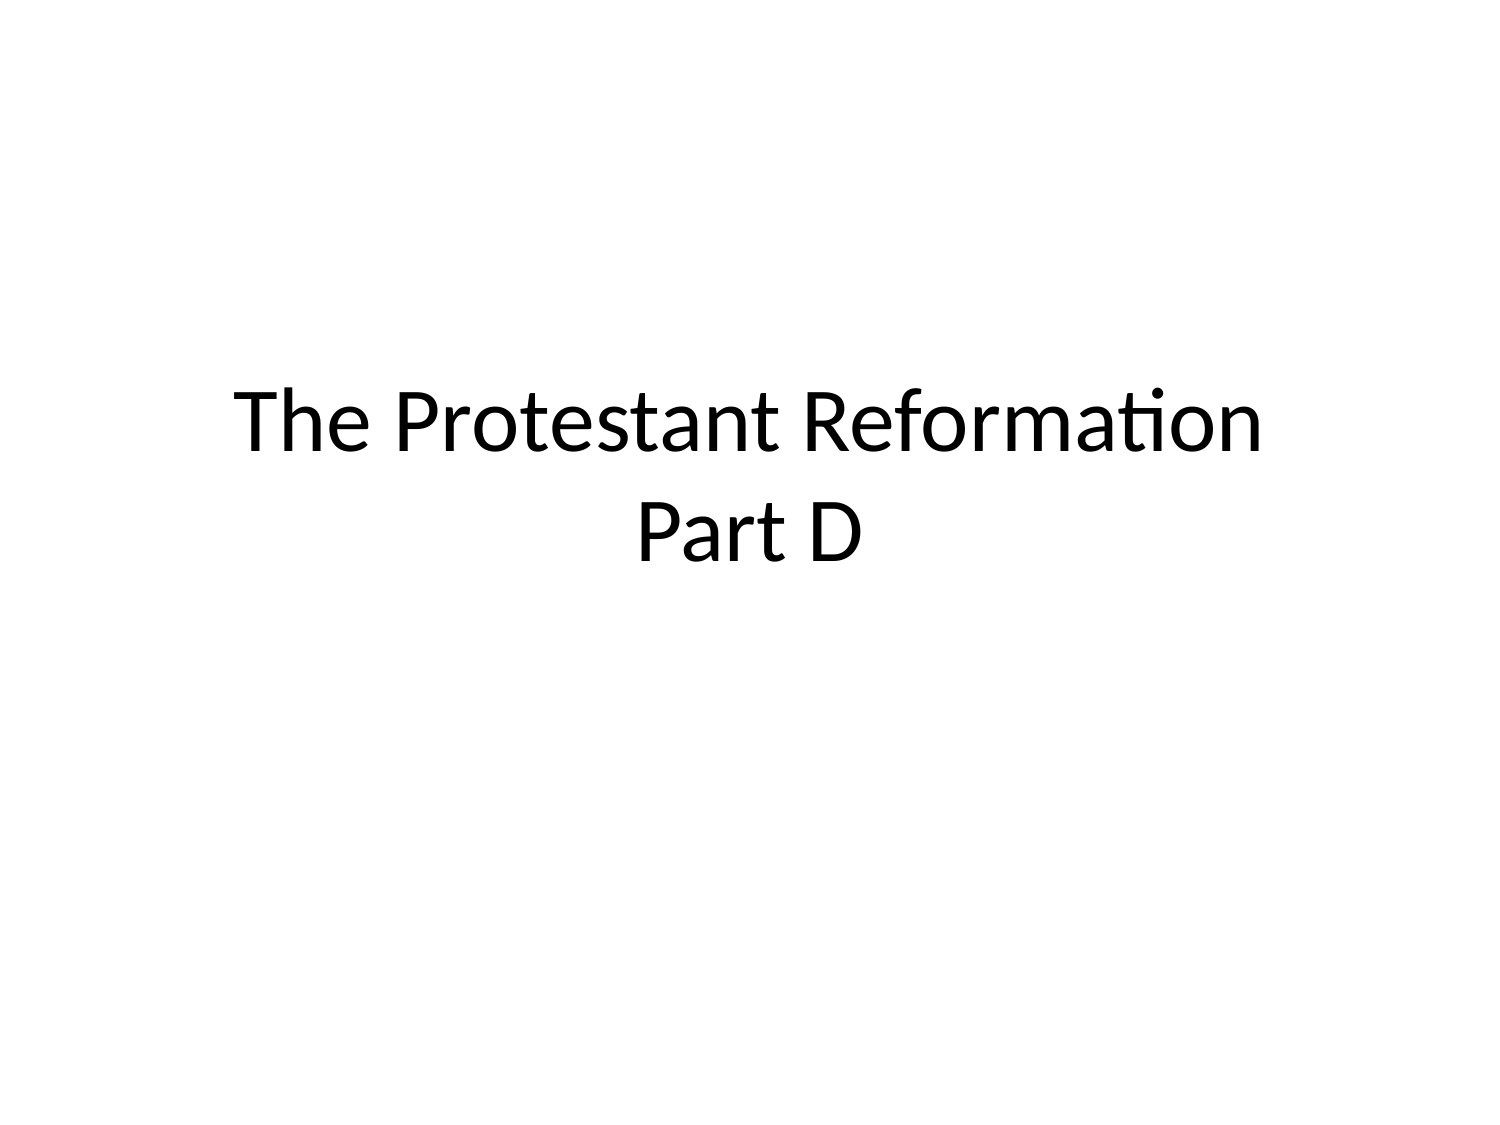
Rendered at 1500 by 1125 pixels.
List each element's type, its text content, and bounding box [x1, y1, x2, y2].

title The Protestant Reformation Part D [112, 349, 1388, 591]
